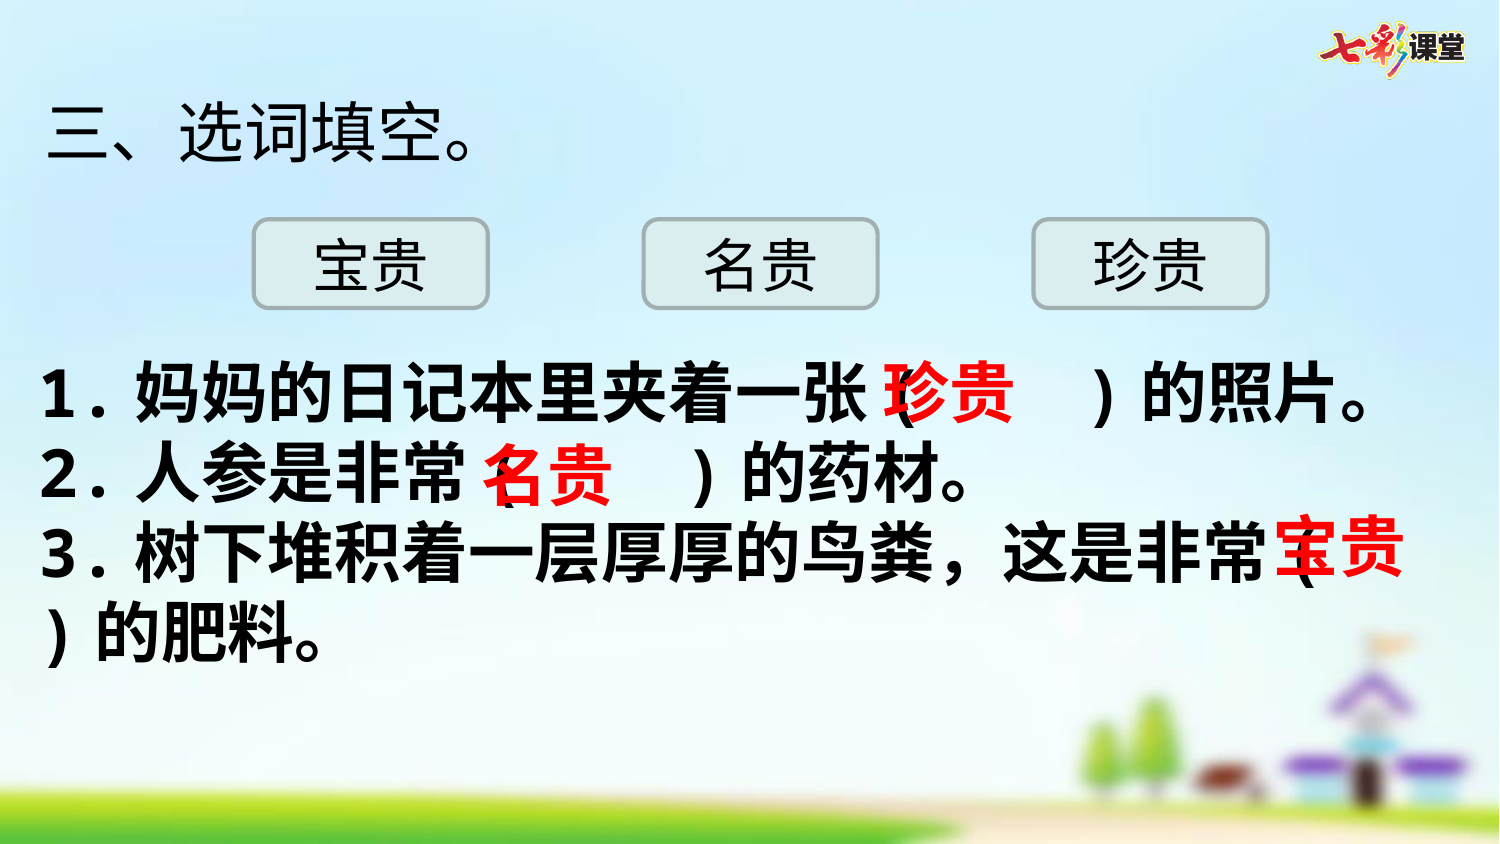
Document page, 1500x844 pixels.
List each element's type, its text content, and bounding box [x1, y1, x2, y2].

text_box 珍贵 [1031, 217, 1270, 311]
text_box 珍贵 [868, 343, 1034, 439]
picture [0, 0, 1499, 844]
text_box 三、选词填空。 [29, 83, 1412, 179]
text_box 宝贵 [251, 217, 490, 311]
text_box 名贵 [641, 217, 880, 311]
text_box 1.妈妈的日记本里夹着一张( )的照片。 2.人参是非常( )的药材。 3.树下堆积着一层厚厚的鸟粪，这是非常( )的肥料。 [23, 343, 1471, 678]
text_box 宝贵 [1257, 496, 1424, 592]
text_box 名贵 [466, 426, 632, 521]
